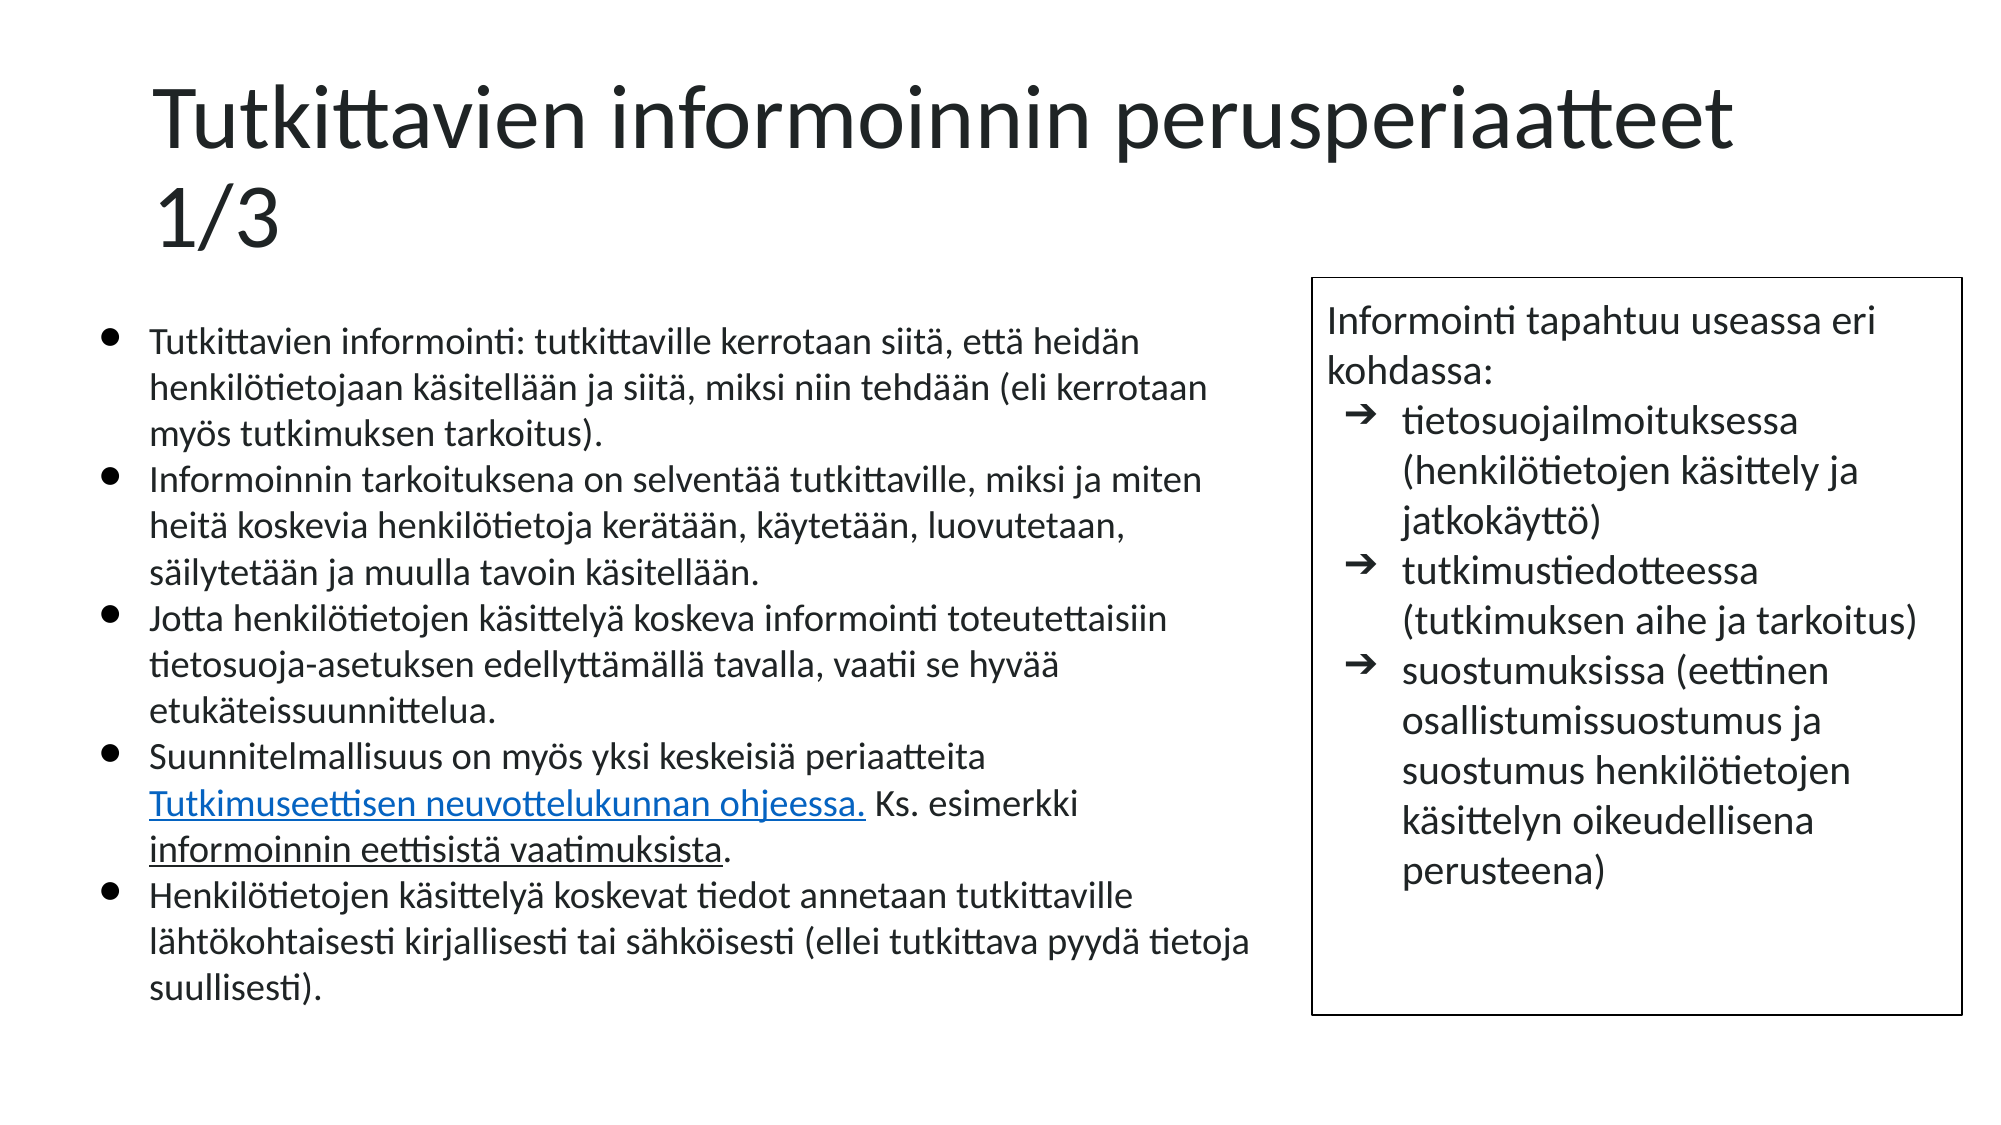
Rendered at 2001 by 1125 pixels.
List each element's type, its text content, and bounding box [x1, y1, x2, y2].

text_box Informointi tapahtuu useassa eri kohdassa: tietosuojailmoituksessa (henkilötietojen käsittely ja jatkokäyttö) tutkimustiedotteessa (tutkimuksen aihe ja tarkoitus) suostumuksissa (eettinen osallistumissuostumus ja suostumus henkilötietojen käsittelyn oikeudellisena perusteena) [1311, 277, 1962, 1015]
title Tutkittavien informoinnin perusperiaatteet 1/3 [137, 59, 1863, 278]
list Tutkittavien informointi: tutkittaville kerrotaan siitä, että heidän henkilötietojaan käsitellään ja siitä, miksi niin tehdään (eli kerrotaan myös tutkimuksen tarkoitus). Informoinnin tarkoituksena on selventää tutkittaville, miksi ja miten heitä koskevia henkilötietoja kerätään, käytetään, luovutetaan, säilytetään ja muulla tavoin käsitellään. Jotta henkilötietojen käsittelyä koskeva informointi toteutettaisiin tietosuoja-asetuksen edellyttämällä tavalla, vaatii se hyvää etukäteissuunnittelua. Suunnitelmallisuus on myös yksi keskeisiä periaatteita Tutkimuseettisen neuvottelukunnan ohjeessa. Ks. esimerkki informoinnin eettisistä vaatimuksista. Henkilötietojen käsittelyä koskevat tiedot annetaan tutkittaville lähtökohtaisesti kirjallisesti tai sähköisesti (ellei tutkittava pyydä tietoja suullisesti). [71, 308, 1289, 1022]
